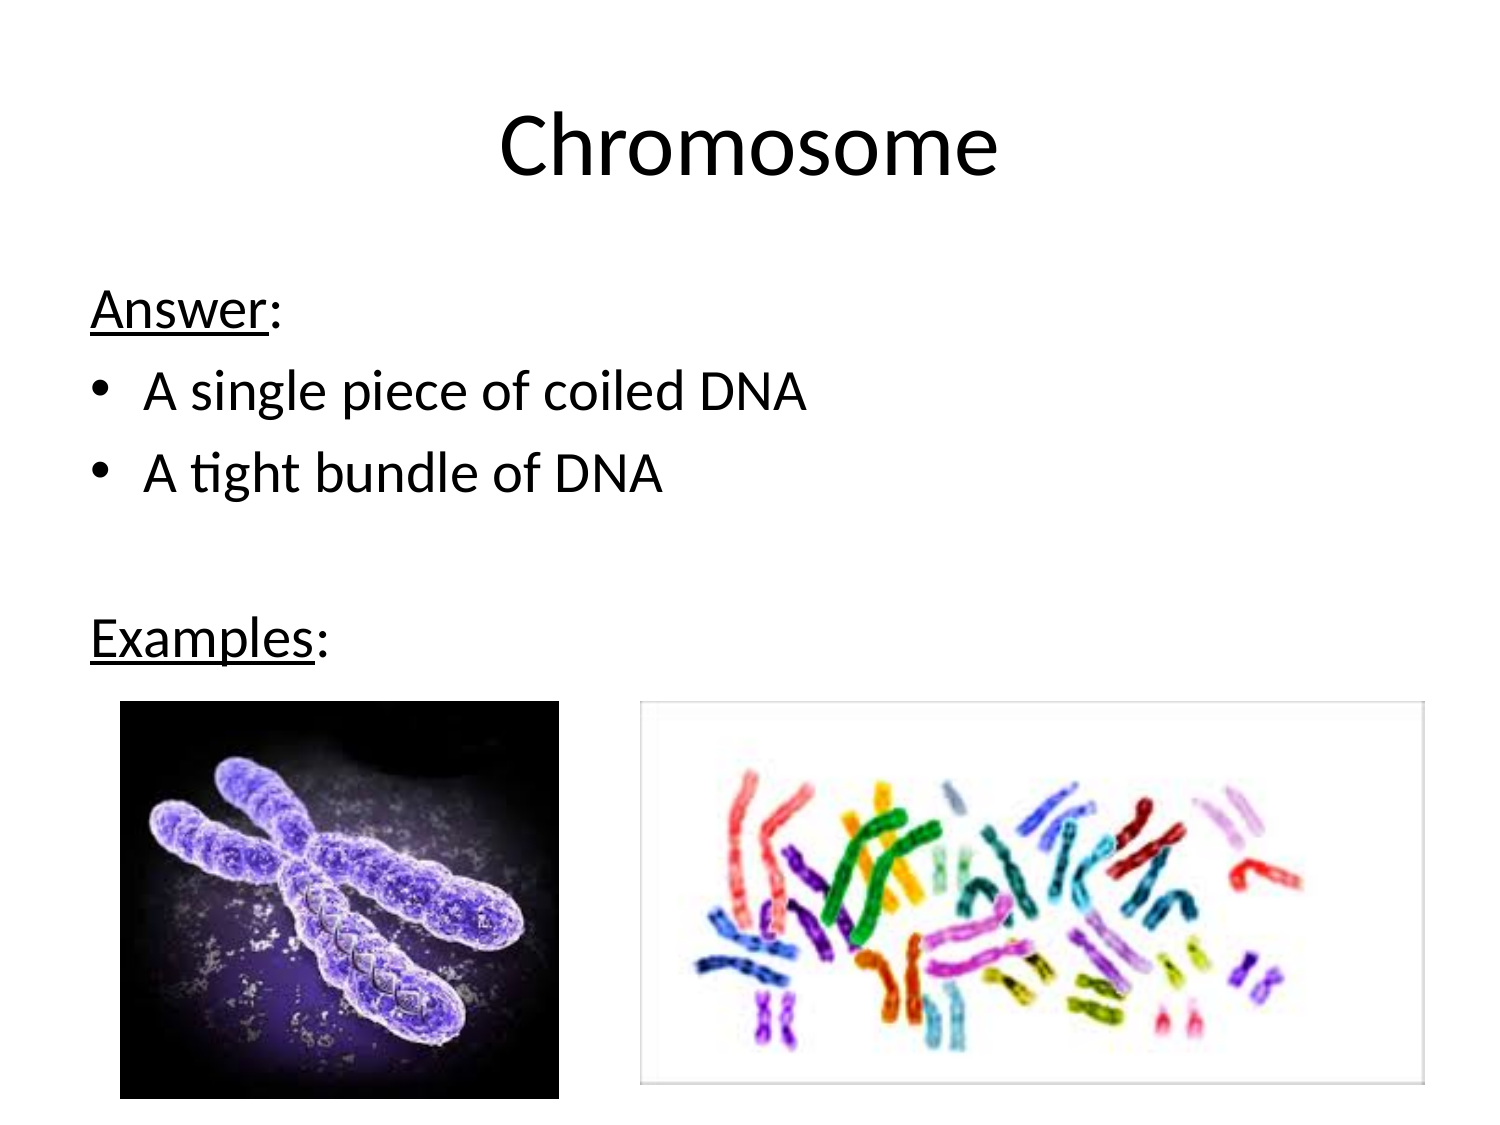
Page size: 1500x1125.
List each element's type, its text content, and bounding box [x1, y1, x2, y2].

picture [640, 701, 1426, 1086]
list Answer: A single piece of coiled DNA A tight bundle of DNA Examples: [75, 262, 1425, 679]
title Chromosome [75, 45, 1425, 233]
picture [120, 700, 559, 1099]
